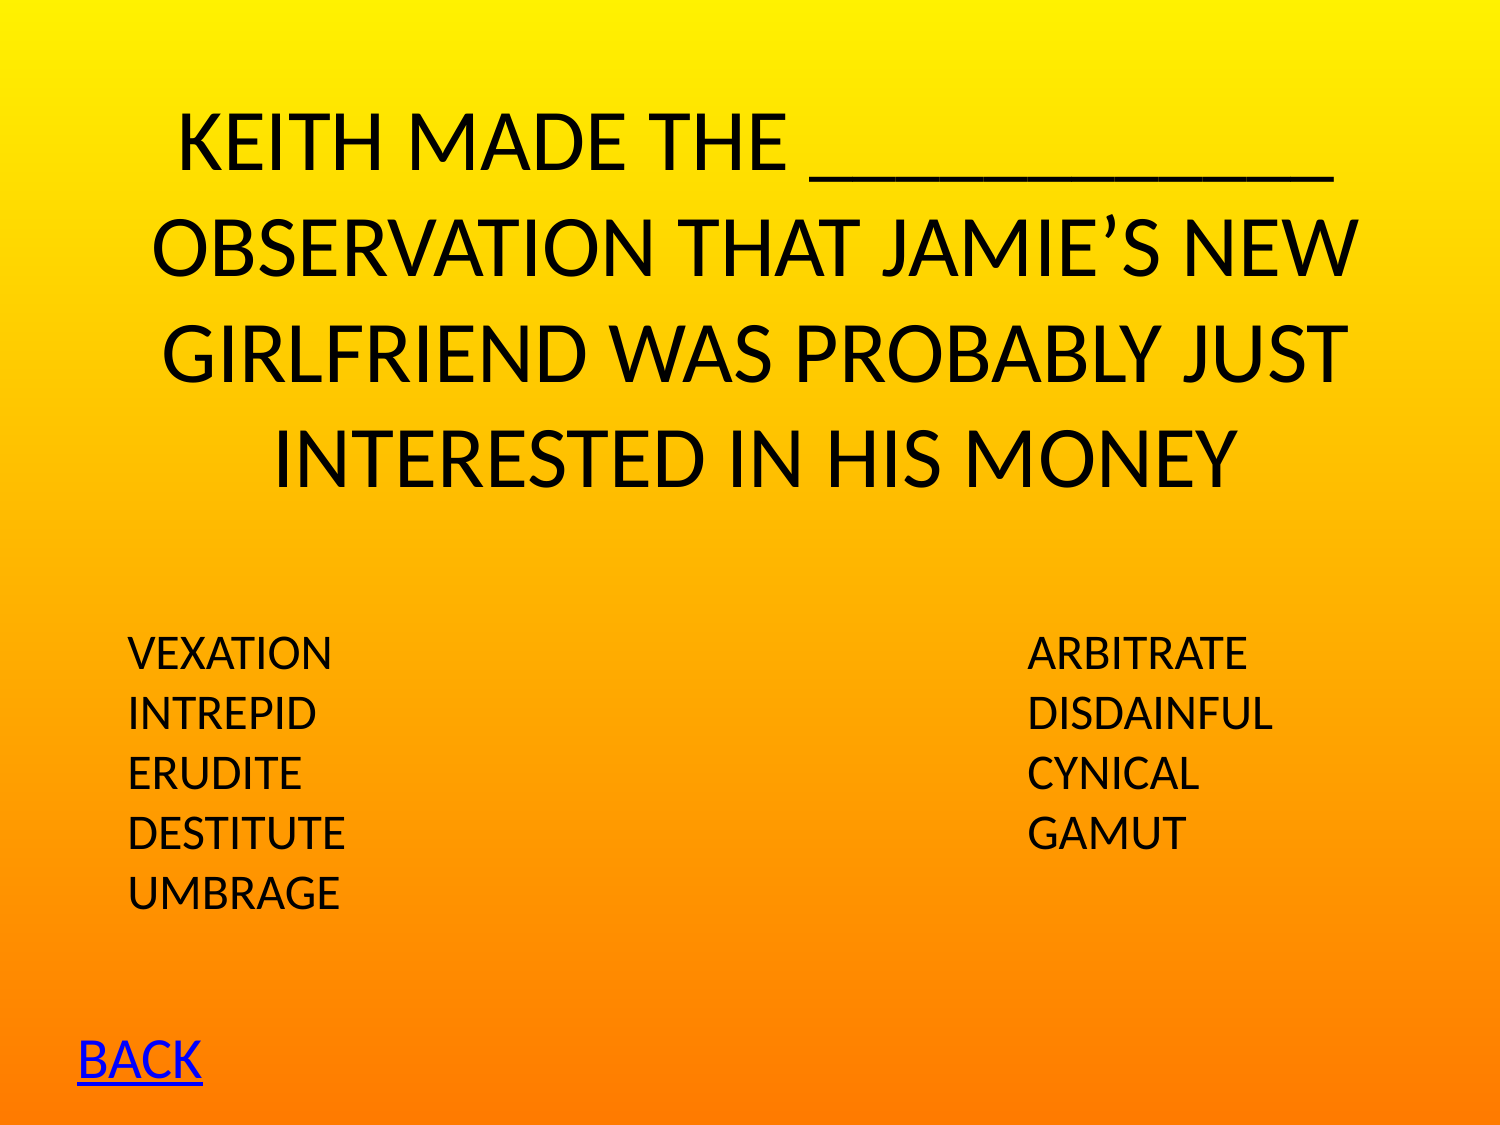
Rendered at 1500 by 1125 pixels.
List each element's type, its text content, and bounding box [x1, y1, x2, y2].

title KEITH MADE THE ____________ OBSERVATION THAT JAMIE’S NEW GIRLFRIEND WAS PROBABLY JUST INTERESTED IN HIS MONEY [99, 75, 1413, 513]
text_box BACK [62, 1012, 275, 1098]
text_box VEXATION ARBITRATE INTREPID DISDAINFUL ERUDITE CYNICAL DESTITUTE GAMUT UMBRAGE [112, 612, 1325, 928]
